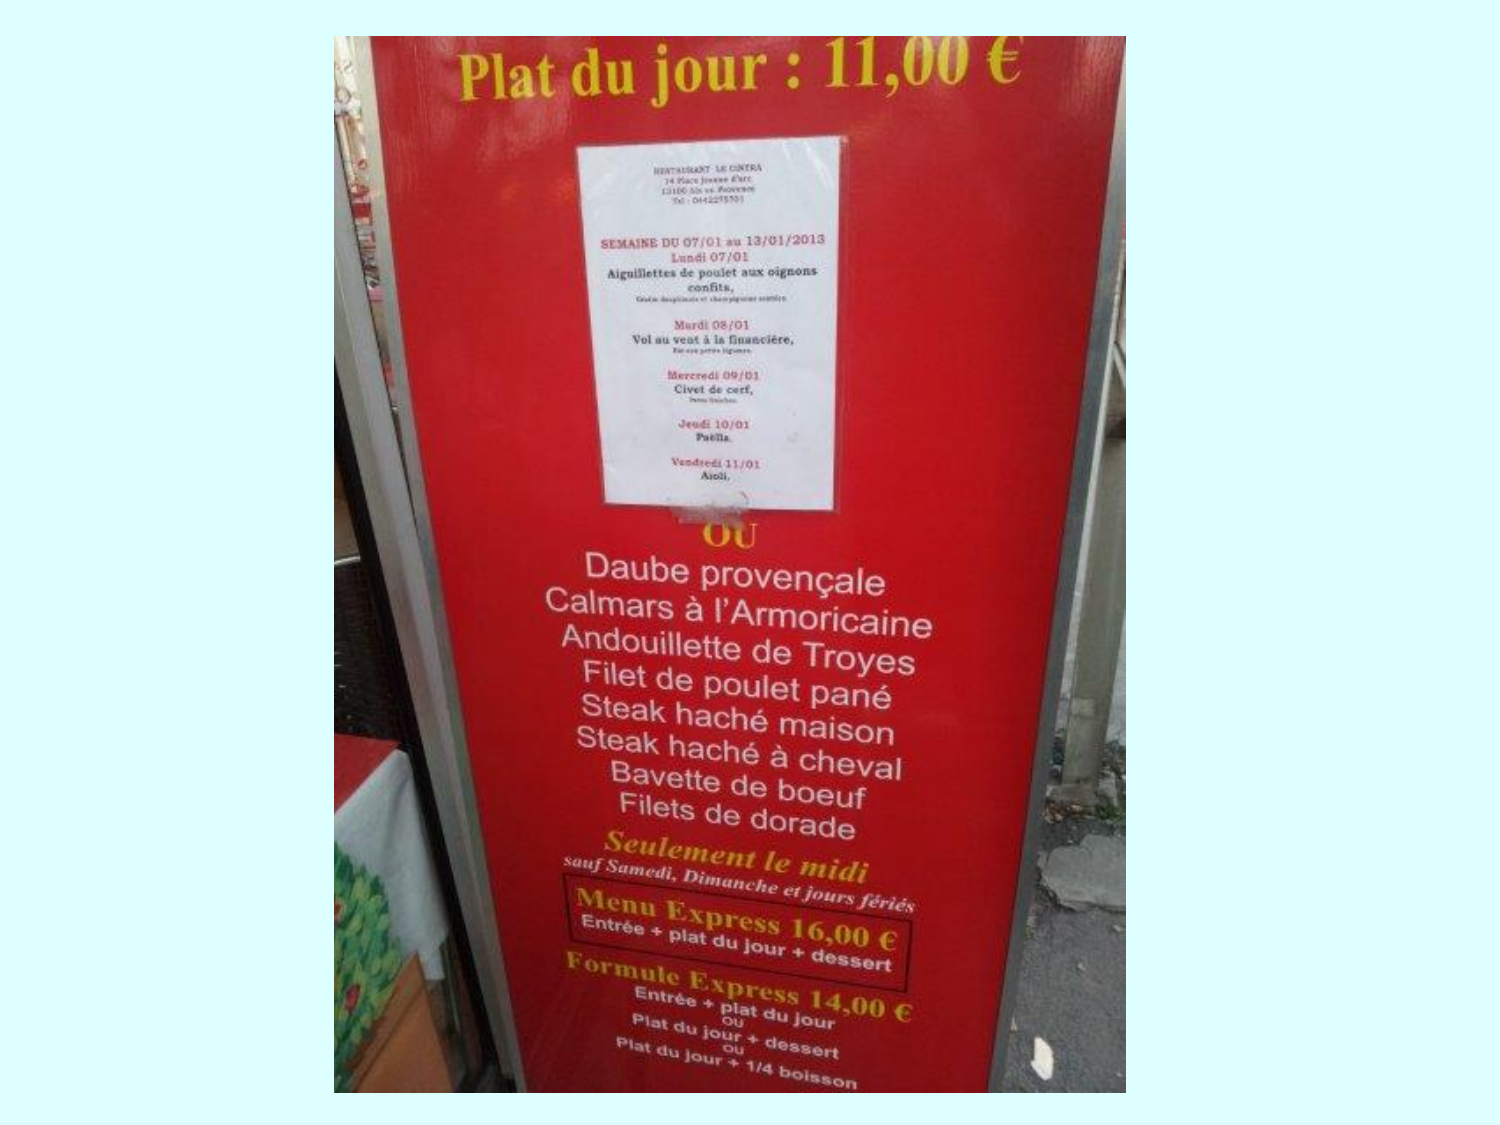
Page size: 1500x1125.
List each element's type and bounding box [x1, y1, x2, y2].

list [333, 36, 1127, 1093]
